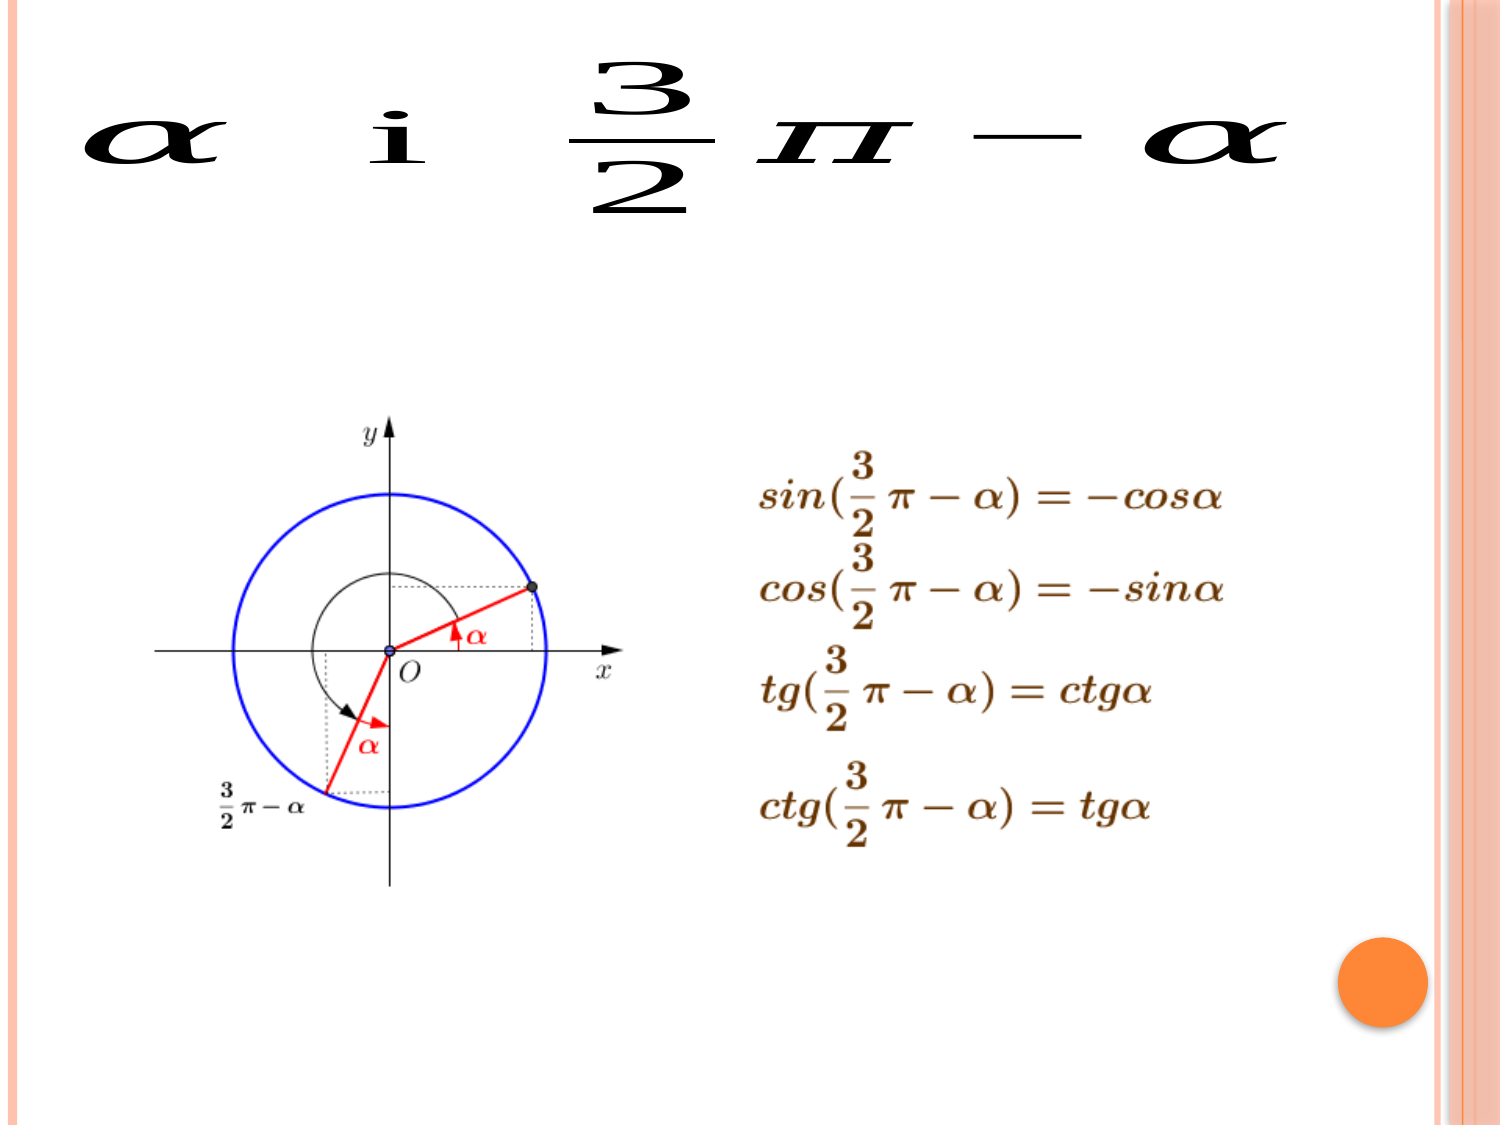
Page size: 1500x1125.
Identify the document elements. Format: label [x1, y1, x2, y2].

picture [99, 386, 667, 916]
picture [725, 410, 1268, 892]
